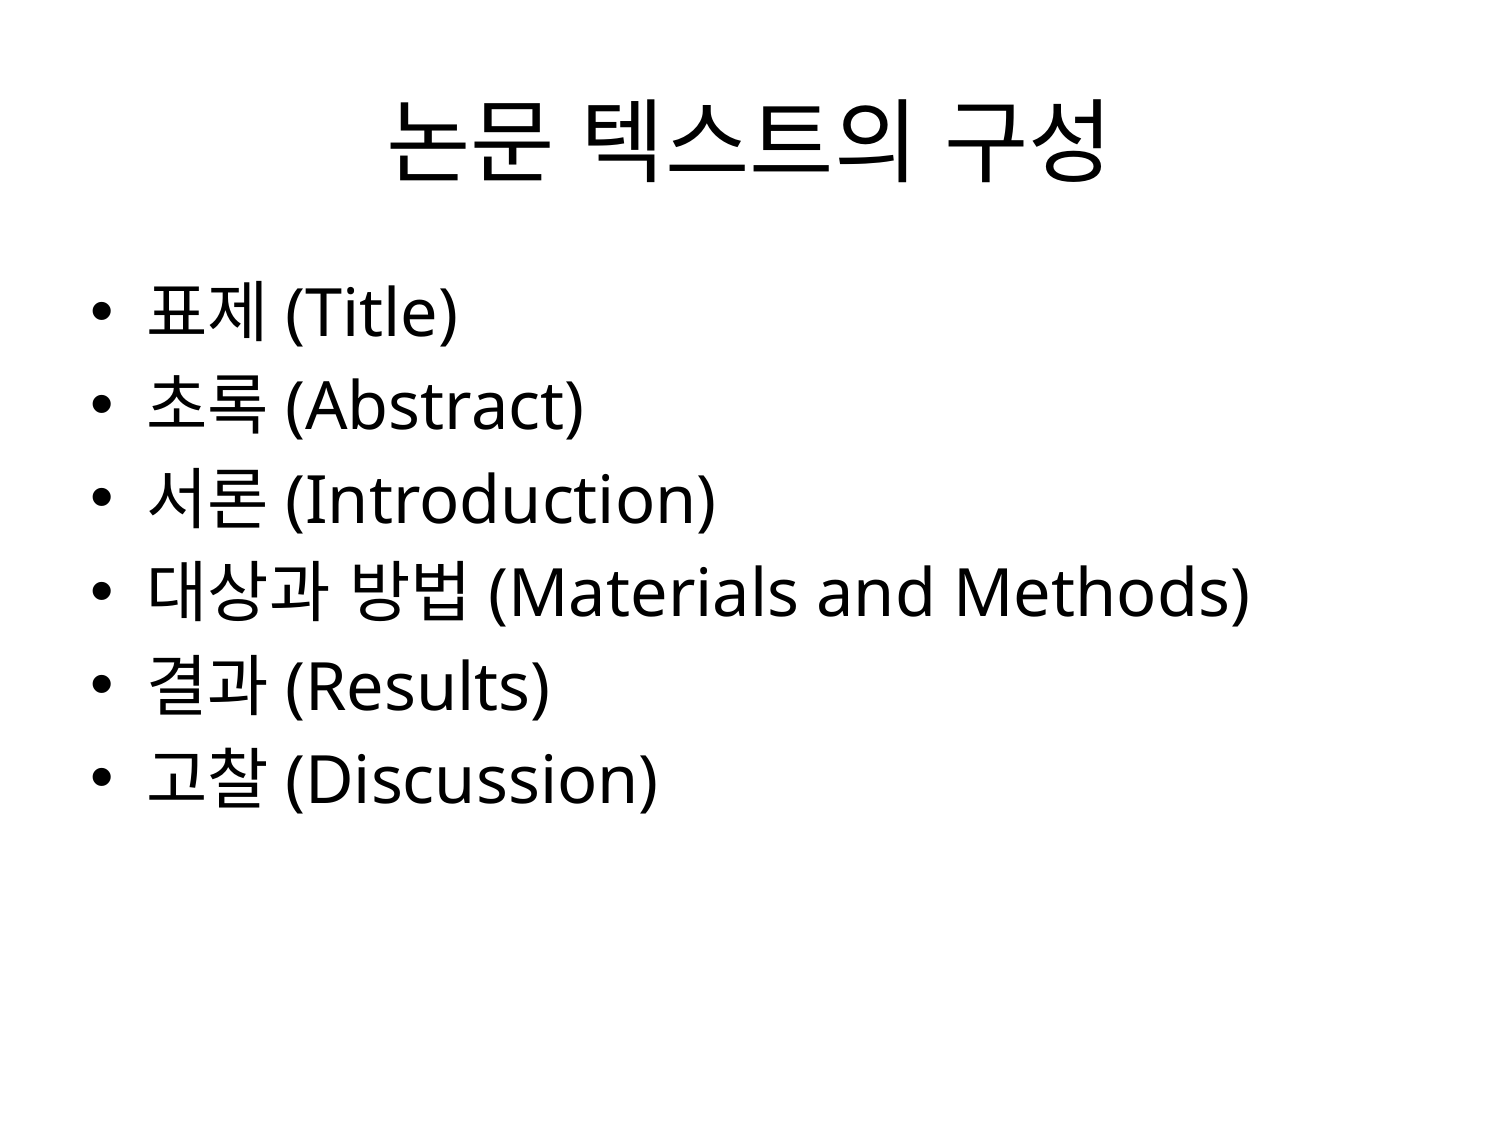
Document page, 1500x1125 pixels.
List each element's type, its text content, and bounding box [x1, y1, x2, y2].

title 논문 텍스트의 구성 [75, 45, 1425, 233]
list 표제(Title) 초록(Abstract) 서론(Introduction) 대상과 방법(Materials and Methods) 결과(Results) 고찰(Discussion) [75, 262, 1425, 1005]
